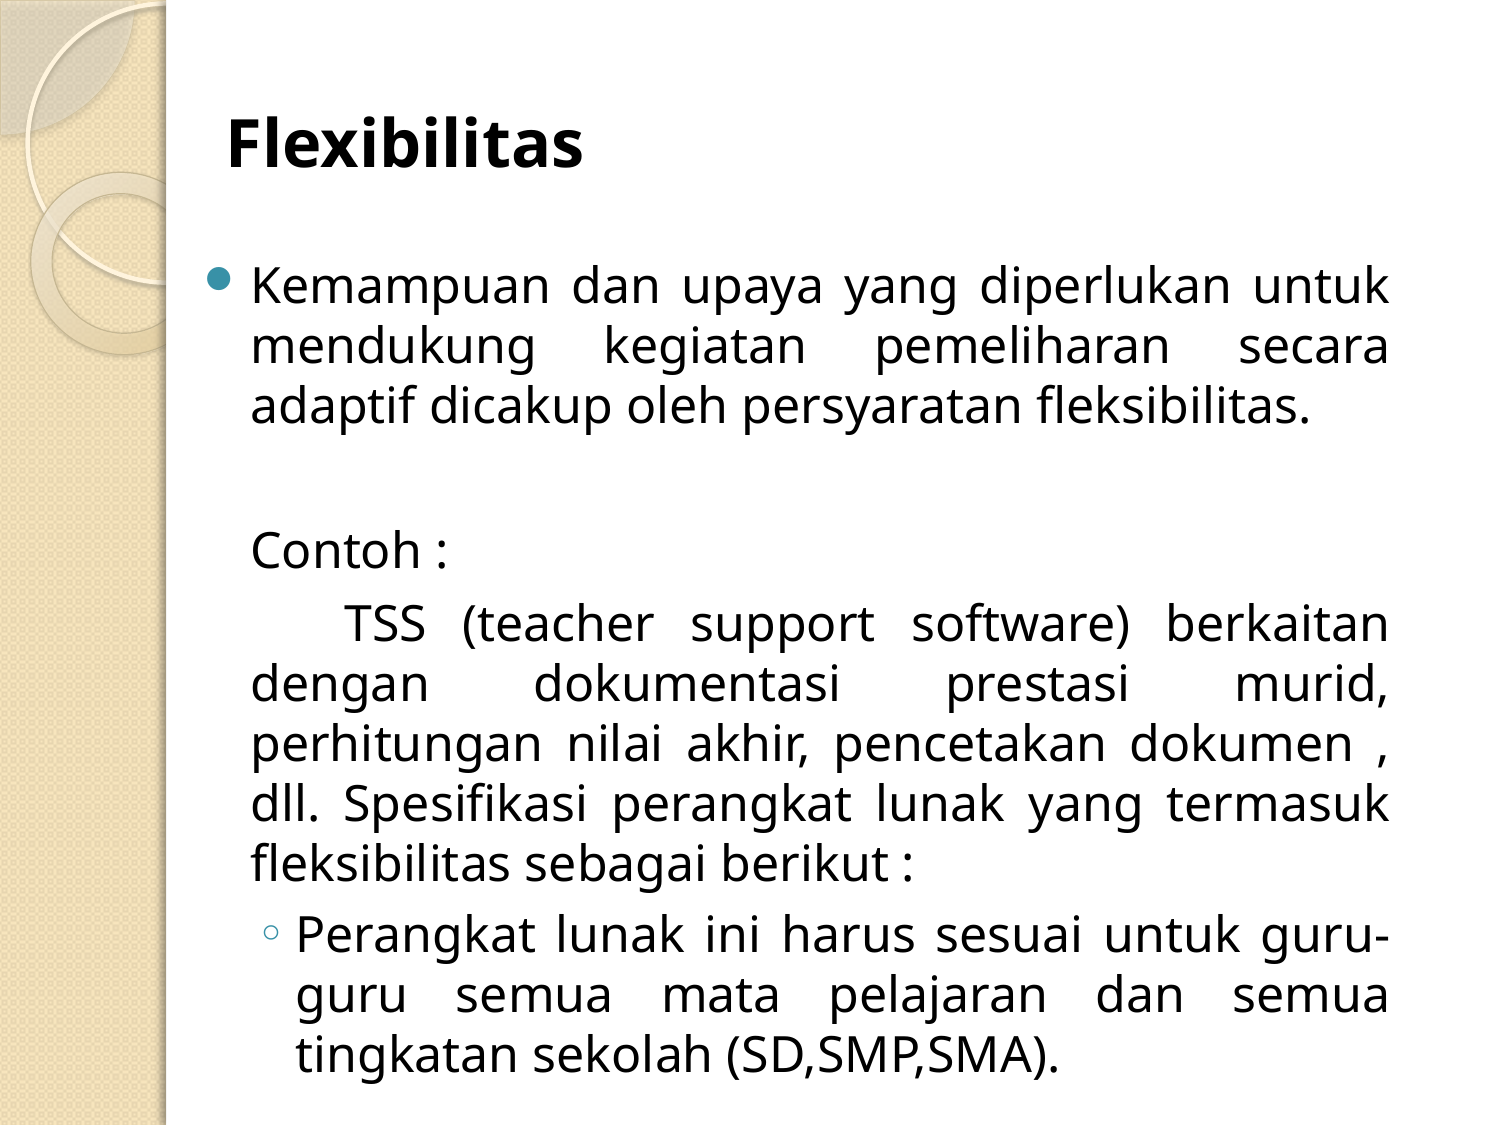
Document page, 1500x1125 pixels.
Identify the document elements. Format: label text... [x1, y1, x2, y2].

title Flexibilitas [210, 46, 1441, 235]
list Kemampuan dan upaya yang diperlukan untuk mendukung kegiatan pemeliharan secara adaptif dicakup oleh persyaratan fleksibilitas. Contoh : TSS (teacher support software) berkaitan dengan dokumentasi prestasi murid, perhitungan nilai akhir, pencetakan dokumen , dll. Spesifikasi perangkat lunak yang termasuk fleksibilitas sebagai berikut : Perangkat lunak ini harus sesuai untuk guru-guru semua mata pelajaran dan semua tingkatan sekolah (SD,SMP,SMA). [175, 246, 1406, 1072]
